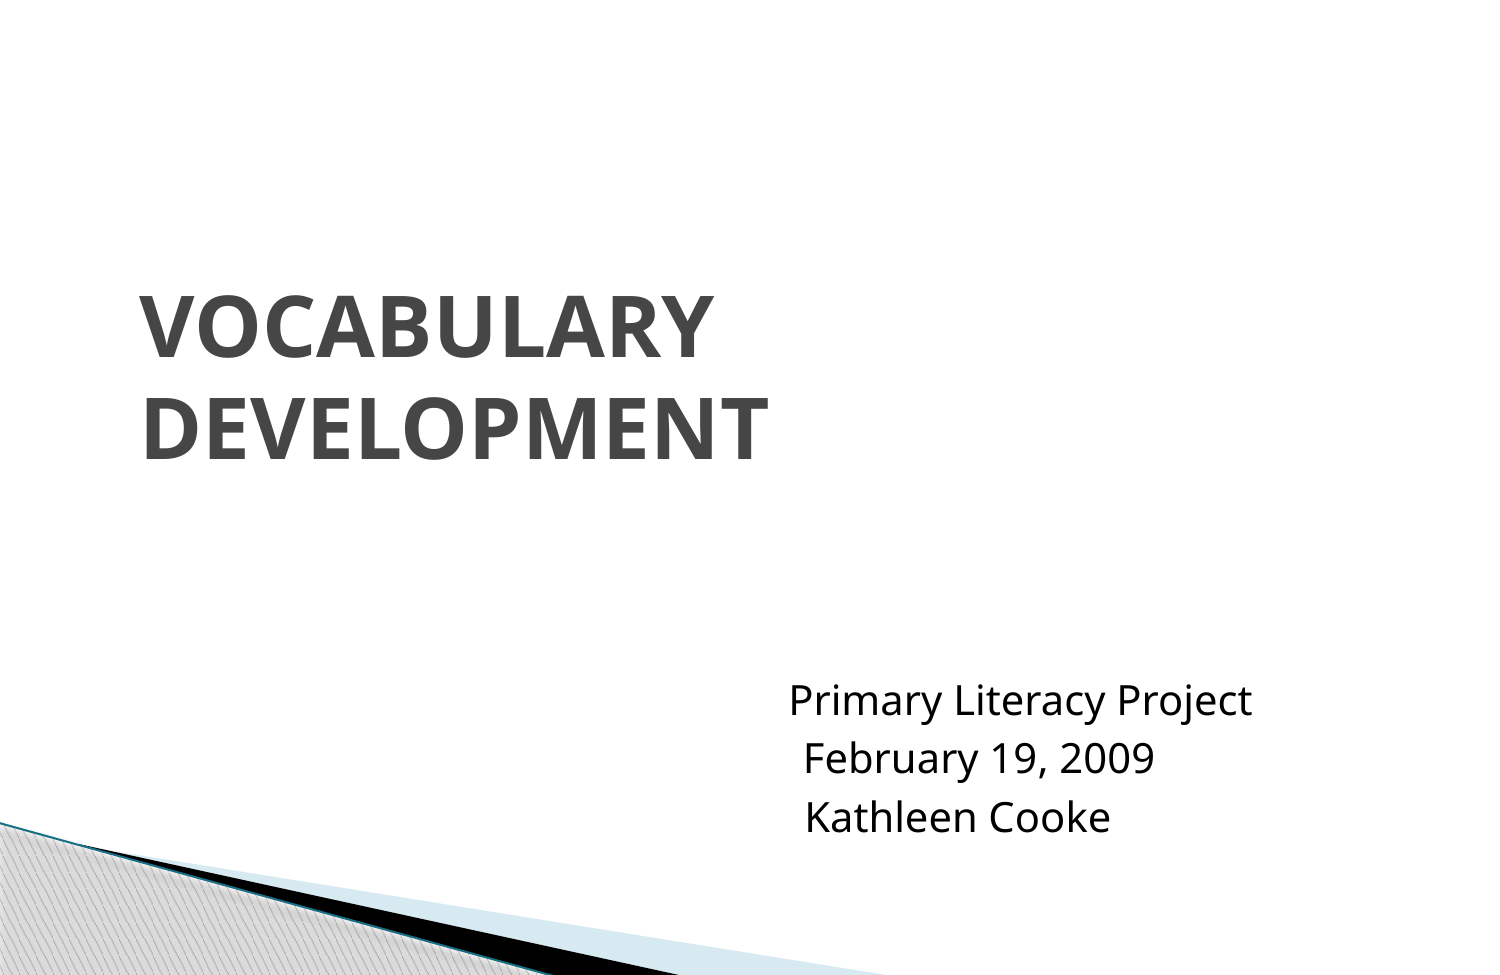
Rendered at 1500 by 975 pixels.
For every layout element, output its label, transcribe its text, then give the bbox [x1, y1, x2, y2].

list Primary Literacy Project February 19, 2009 Kathleen Cooke kathcooke2003@yahoo.com [230, 665, 1476, 926]
title VOCABULARY DEVELOPMENT [125, 86, 1388, 663]
